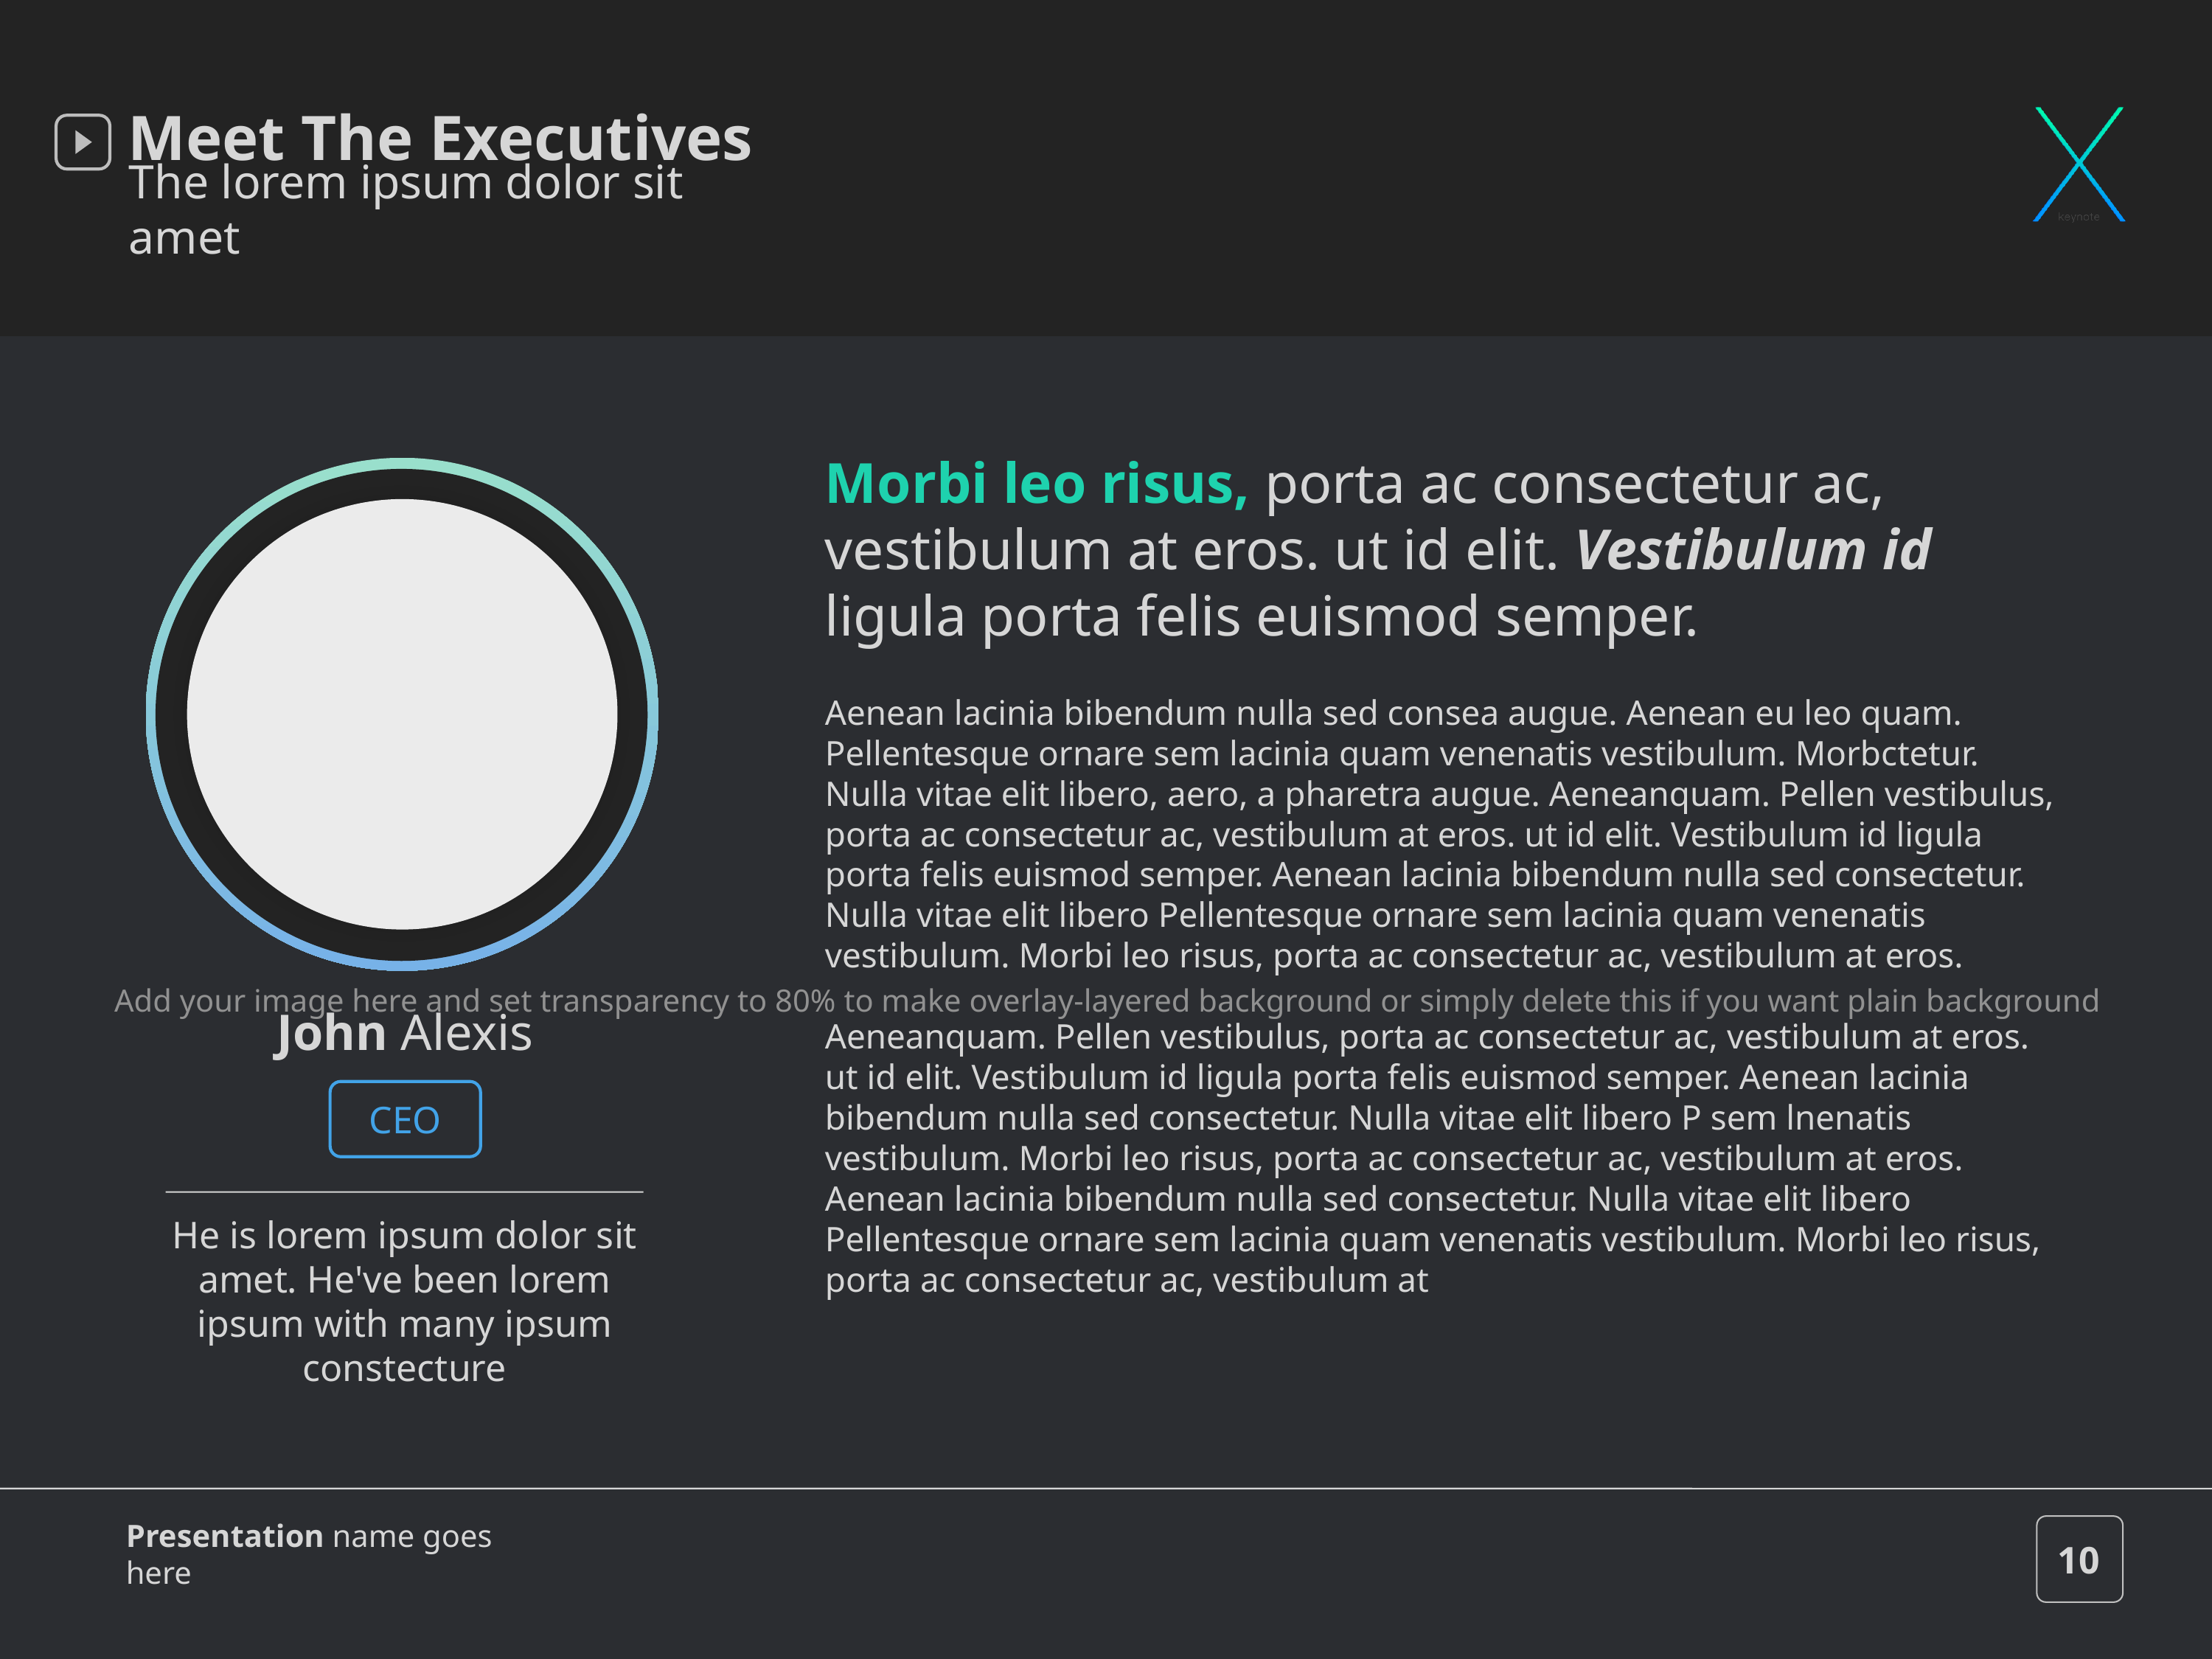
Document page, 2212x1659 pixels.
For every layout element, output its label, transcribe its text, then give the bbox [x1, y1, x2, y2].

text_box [145, 447, 2071, 1408]
picture [2032, 107, 2126, 223]
text_box The lorem ipsum dolor sit amet [122, 170, 785, 246]
text_box 10 [2051, 1527, 2107, 1591]
text_box Meet The Executives [122, 87, 763, 185]
